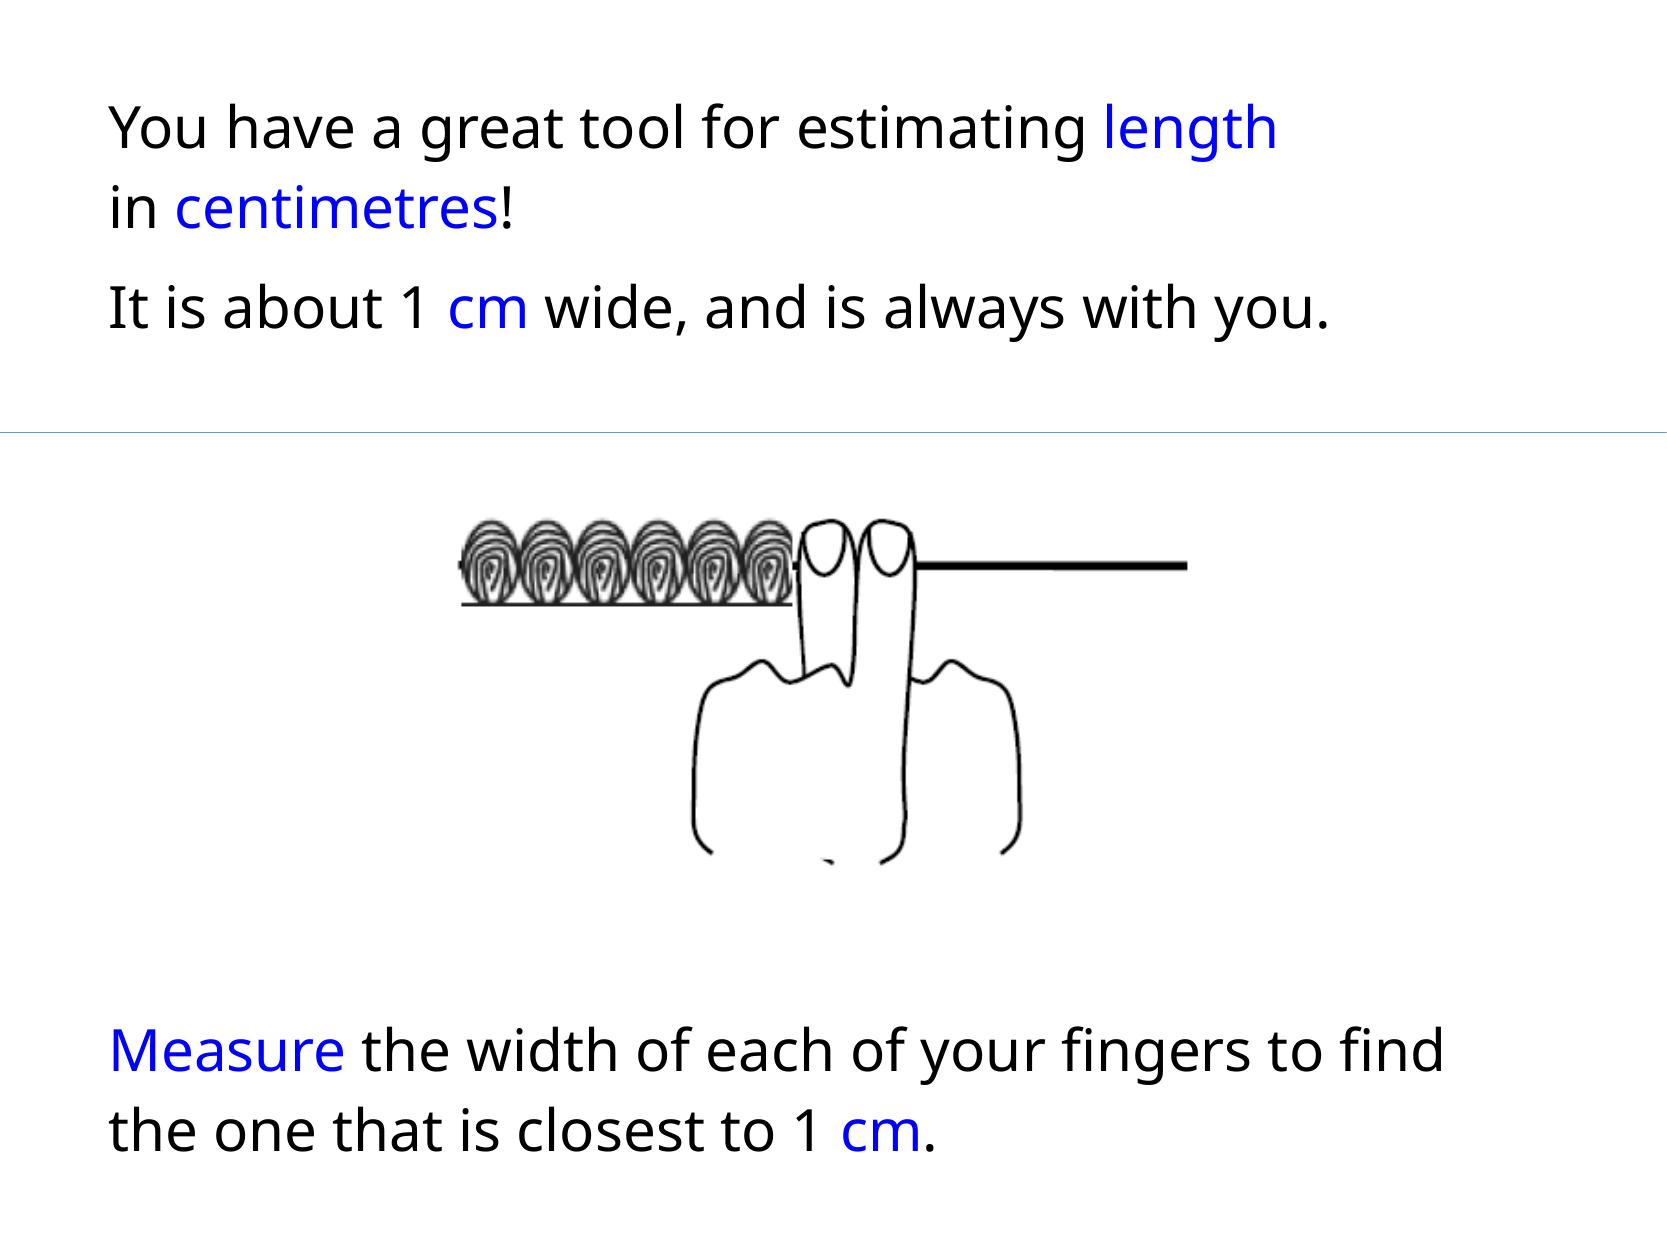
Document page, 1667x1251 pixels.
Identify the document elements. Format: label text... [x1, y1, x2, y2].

picture [449, 433, 1217, 900]
text_box You have a great tool for estimating length in centimetres! It is about 1 cm wide, and is always with you. [93, 72, 1667, 348]
text_box Measure the width of each of your fingers to find the one that is closest to 1 cm. [93, 995, 1630, 1170]
